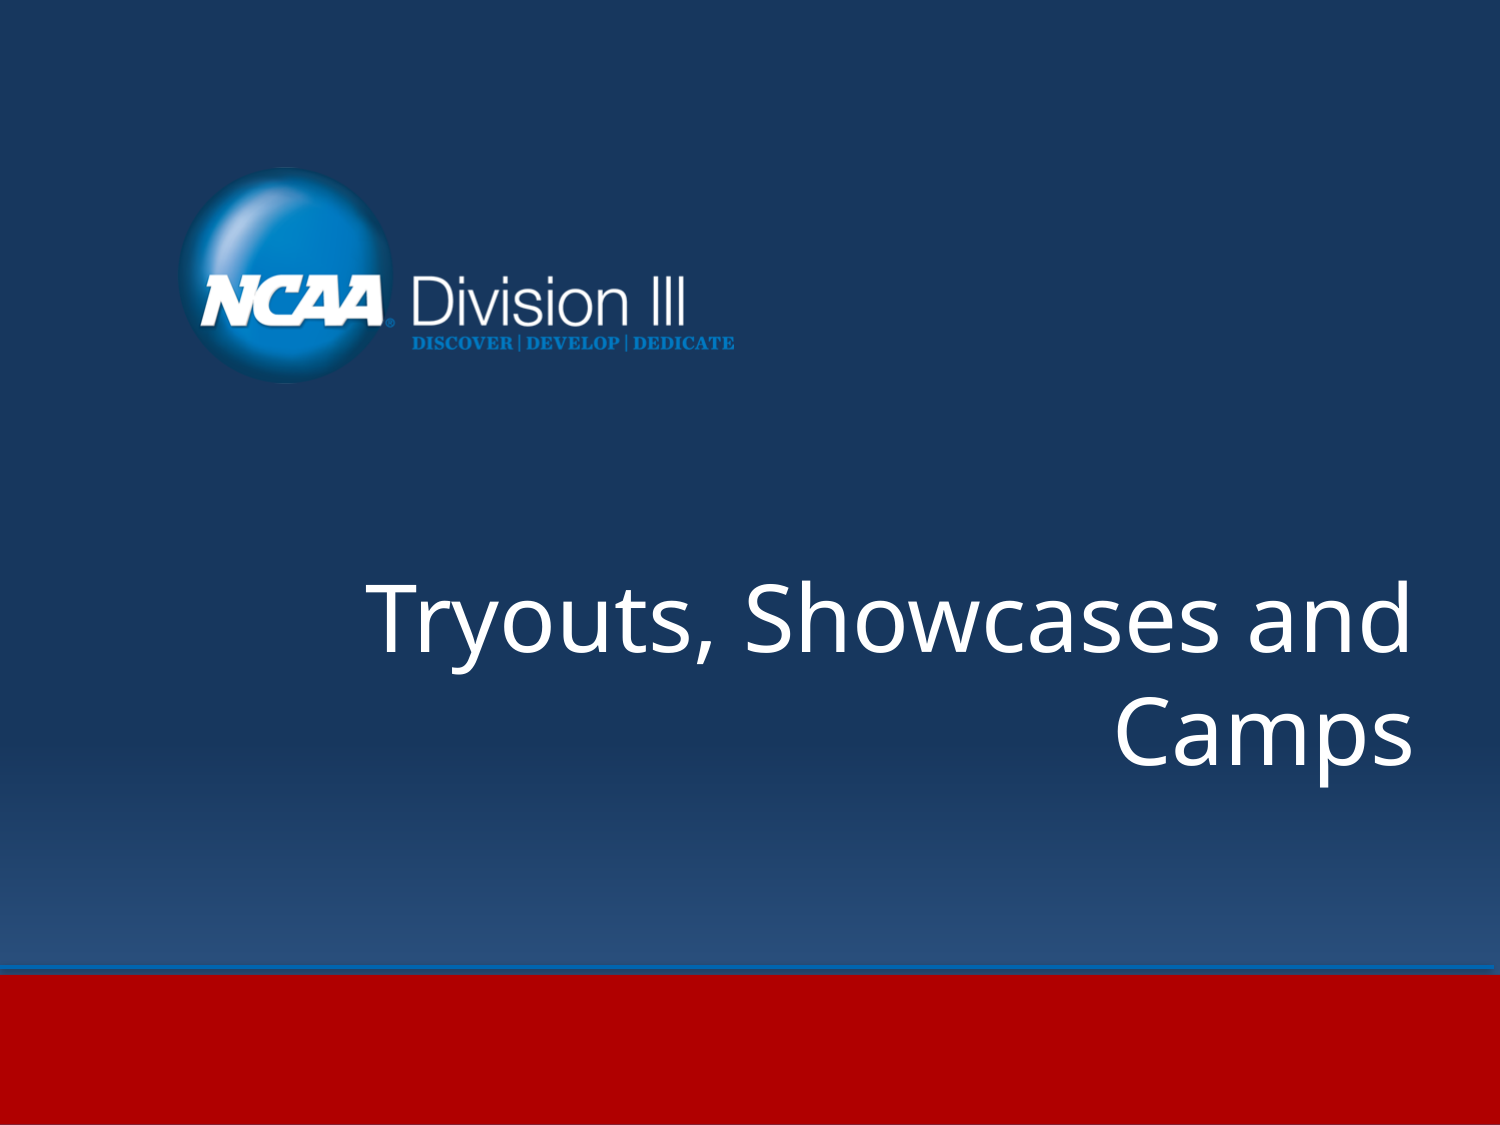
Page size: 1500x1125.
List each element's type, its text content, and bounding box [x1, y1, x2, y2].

picture [155, 125, 756, 426]
title Tryouts, Showcases and Camps [155, 551, 1431, 793]
